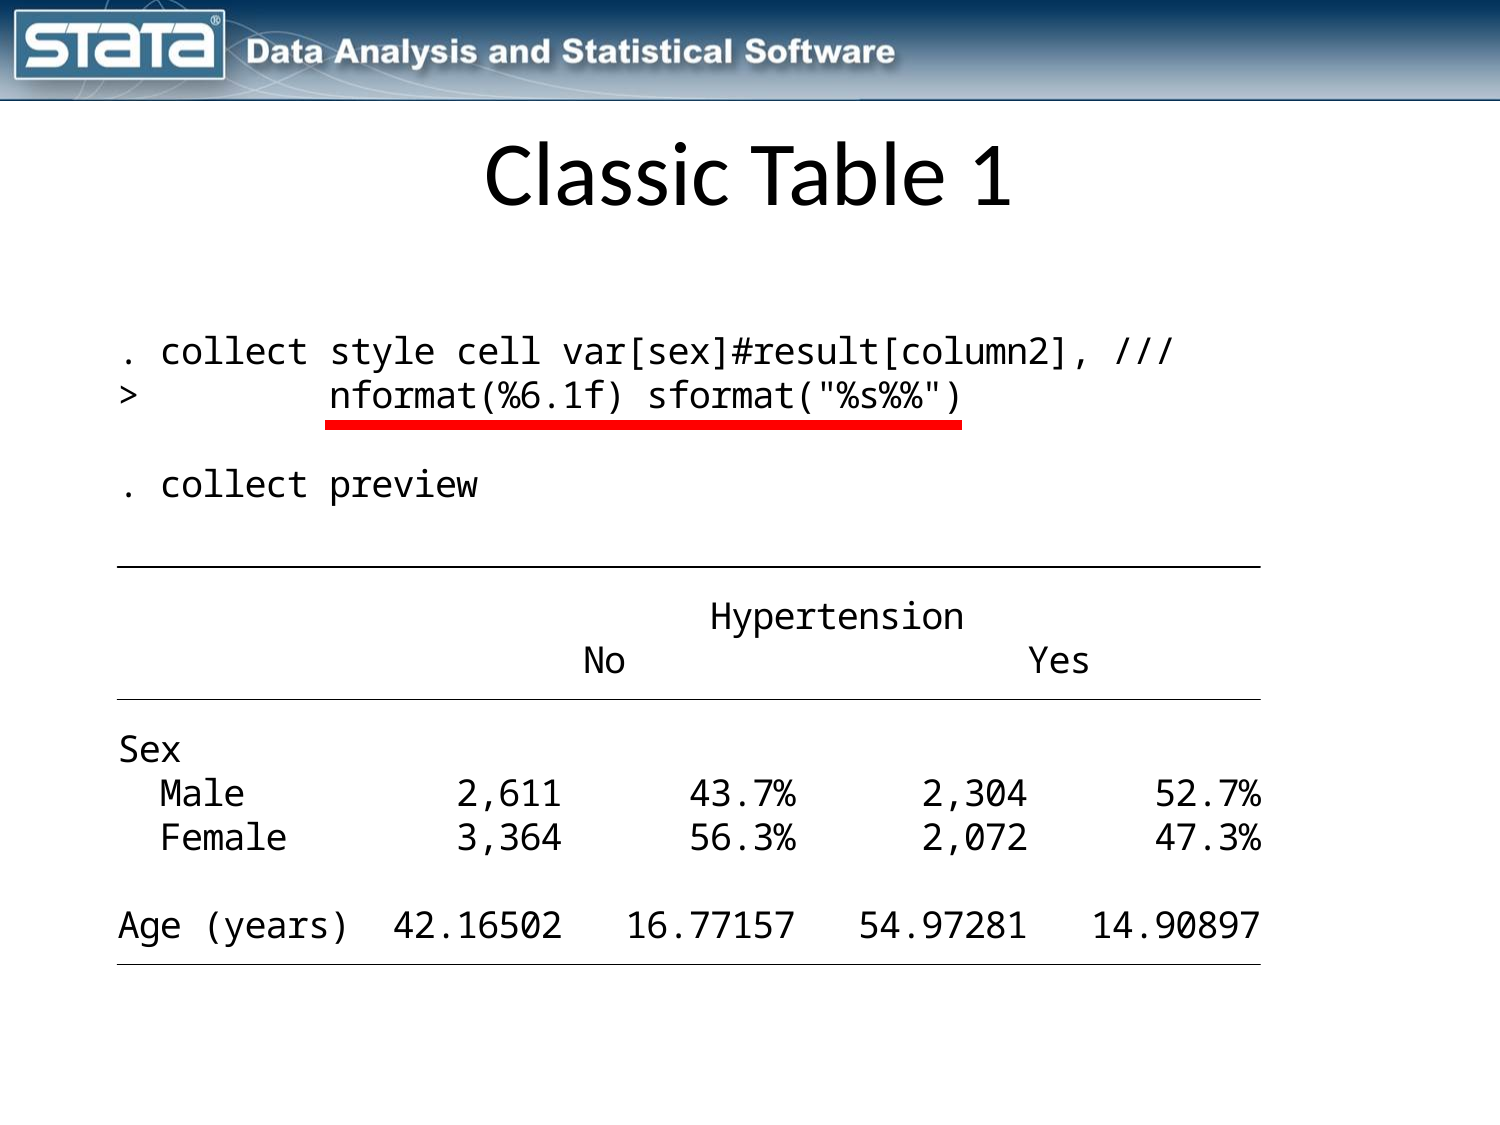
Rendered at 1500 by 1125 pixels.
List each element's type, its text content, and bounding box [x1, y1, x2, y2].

title Classic Table 1 [0, 108, 1500, 238]
picture [0, 0, 1500, 102]
picture [99, 324, 1315, 988]
